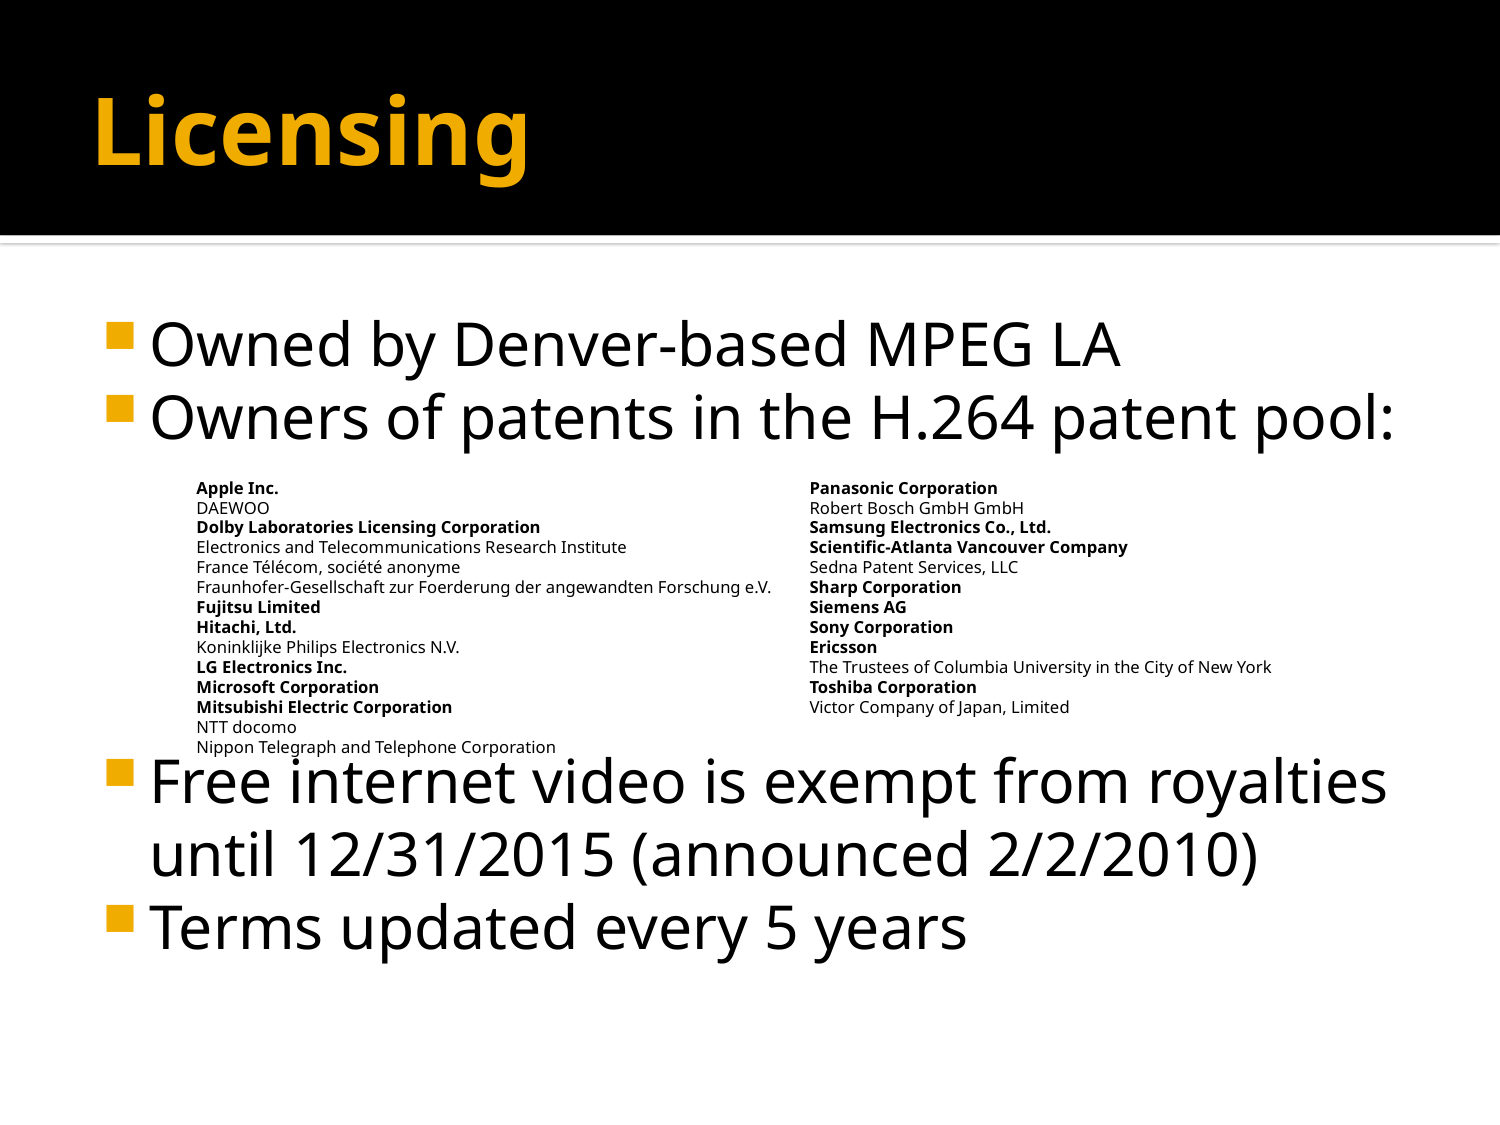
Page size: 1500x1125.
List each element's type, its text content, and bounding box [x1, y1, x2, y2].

list Owned by Denver-based MPEG LA Owners of patents in the H.264 patent pool: Free internet video is exempt from royalties until 12/31/2015 (announced 2/2/2010) Terms updated every 5 years [75, 291, 1425, 1050]
title Licensing [75, 25, 1425, 231]
text_box Apple Inc. DAEWOO Dolby Laboratories Licensing Corporation Electronics and Telecommunications Research Institute France Télécom, société anonyme Fraunhofer-Gesellschaft zur Foerderung der angewandten Forschung e.V. Fujitsu Limited Hitachi, Ltd. Koninklijke Philips Electronics N.V. LG Electronics Inc. Microsoft Corporation Mitsubishi Electric Corporation NTT docomo Nippon Telegraph and Telephone Corporation Panasonic Corporation Robert Bosch GmbH GmbH Samsung Electronics Co., Ltd. Scientific-Atlanta Vancouver Company Sedna Patent Services, LLC Sharp Corporation Siemens AG Sony Corporation Ericsson The Trustees of Columbia University in the City of New York Toshiba Corporation Victor Company of Japan, Limited [187, 462, 1438, 750]
